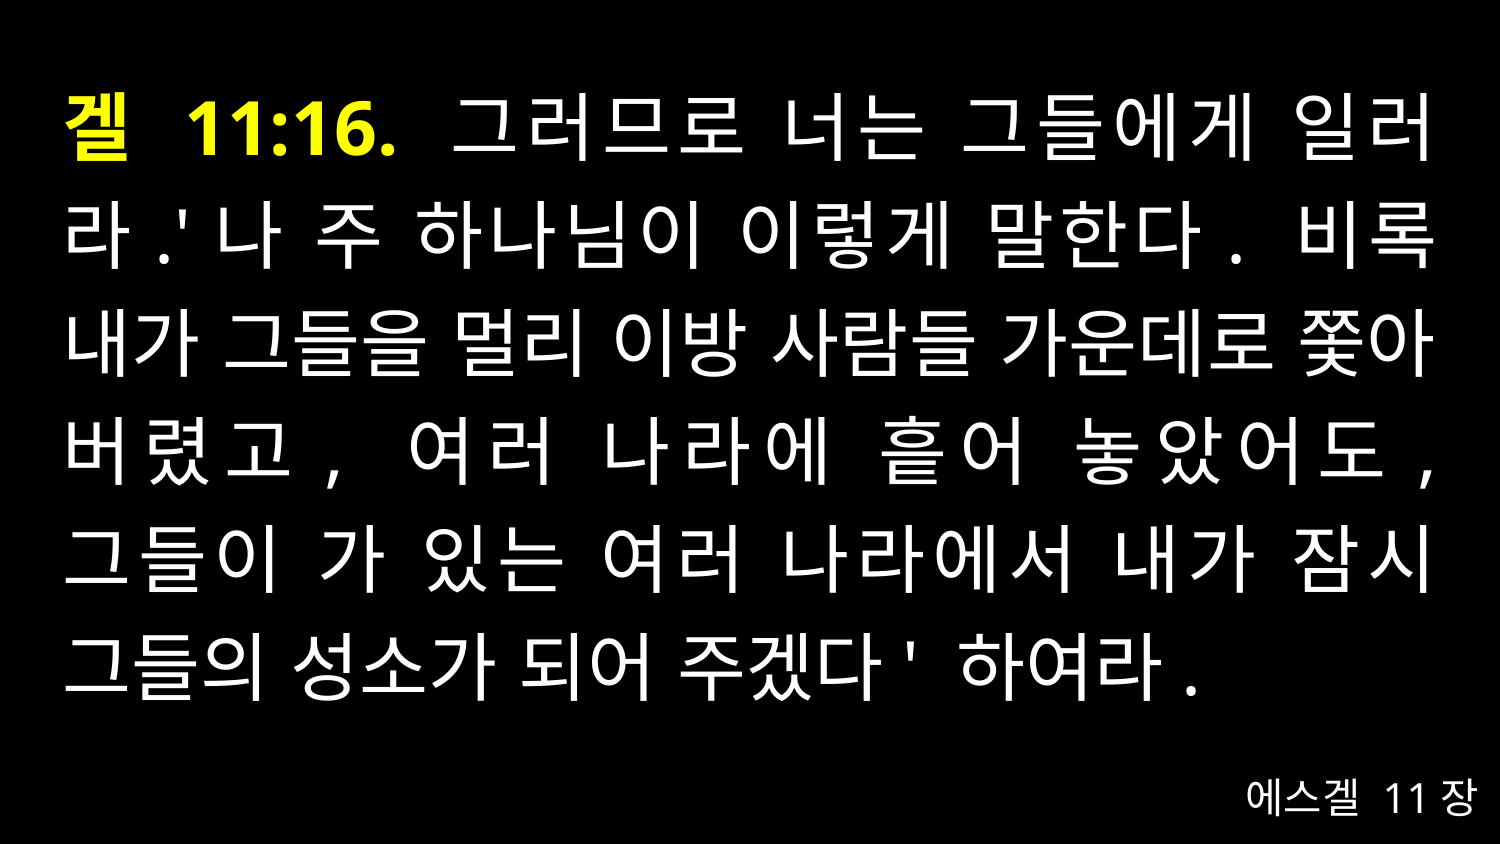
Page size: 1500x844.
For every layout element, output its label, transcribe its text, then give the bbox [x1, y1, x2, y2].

title 겔 11:16. 그러므로 너는 그들에게 일러라.'나 주 하나님이 이렇게 말한다. 비록 내가 그들을 멀리 이방 사람들 가운데로 쫓아 버렸고, 여러 나라에 흩어 놓았어도, 그들이 가 있는 여러 나라에서 내가 잠시 그들의 성소가 되어 주겠다' 하여라. [0, 0, 1500, 844]
subtitle 에스겔 11장 [916, 770, 1500, 844]
